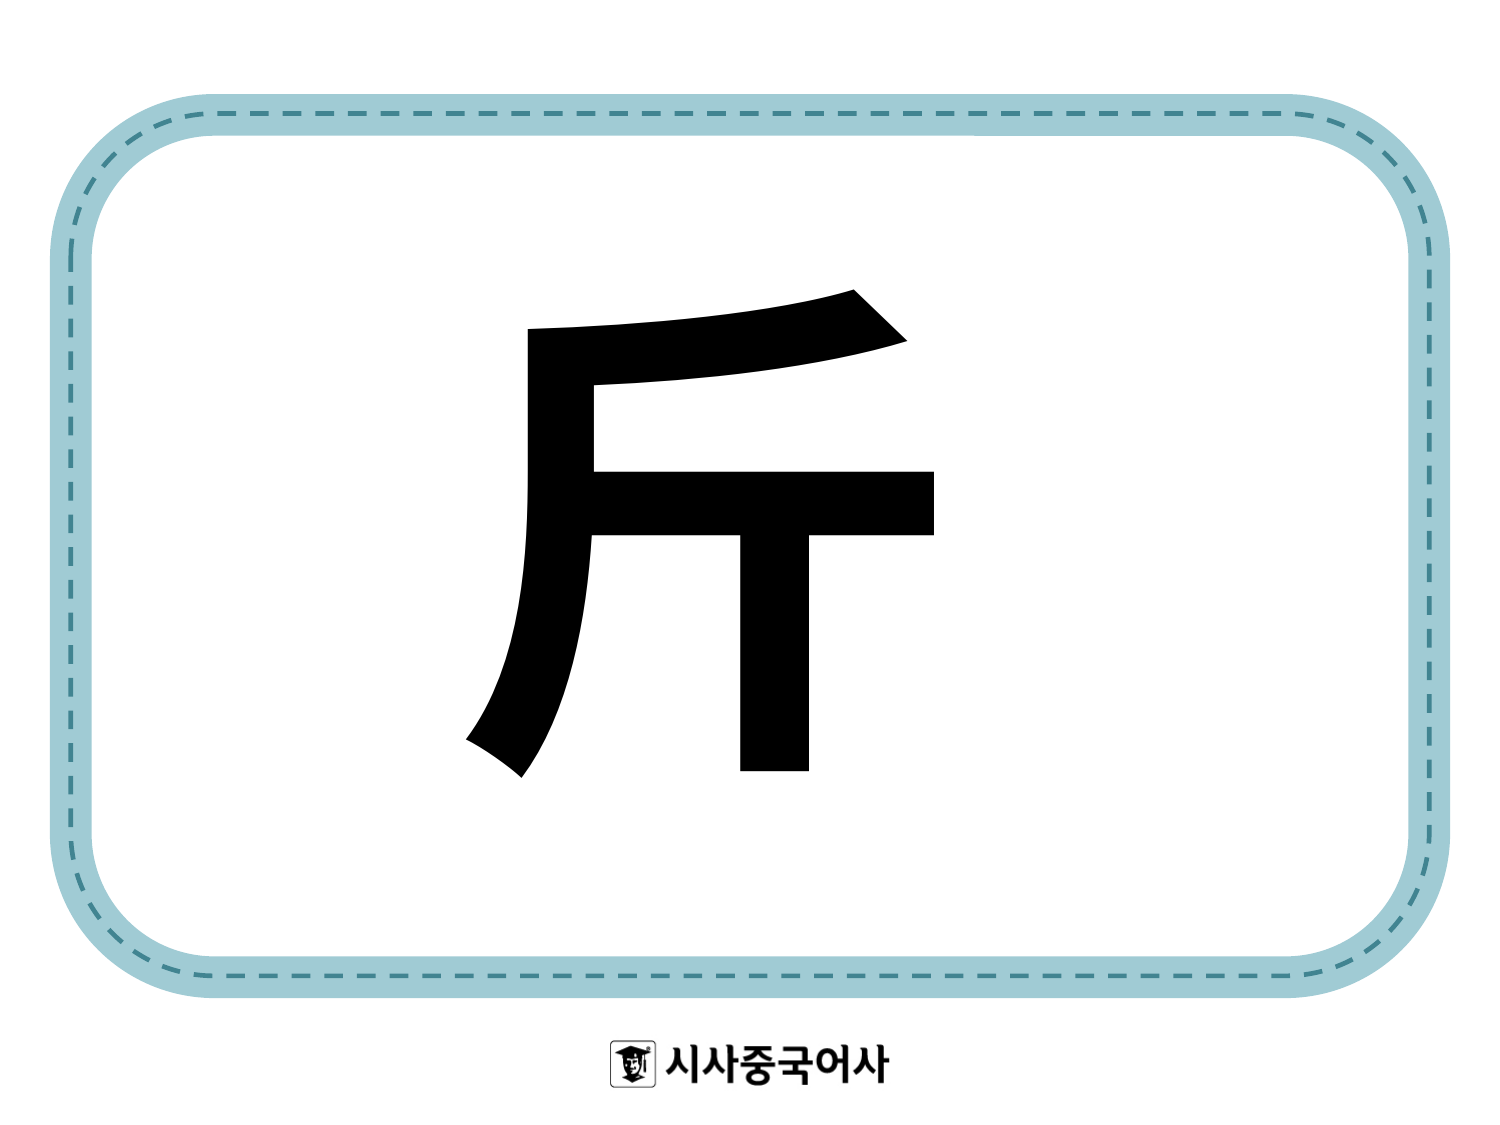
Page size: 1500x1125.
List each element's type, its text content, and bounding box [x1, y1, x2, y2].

text_box 斤 [145, 189, 1354, 853]
picture [602, 1034, 898, 1094]
